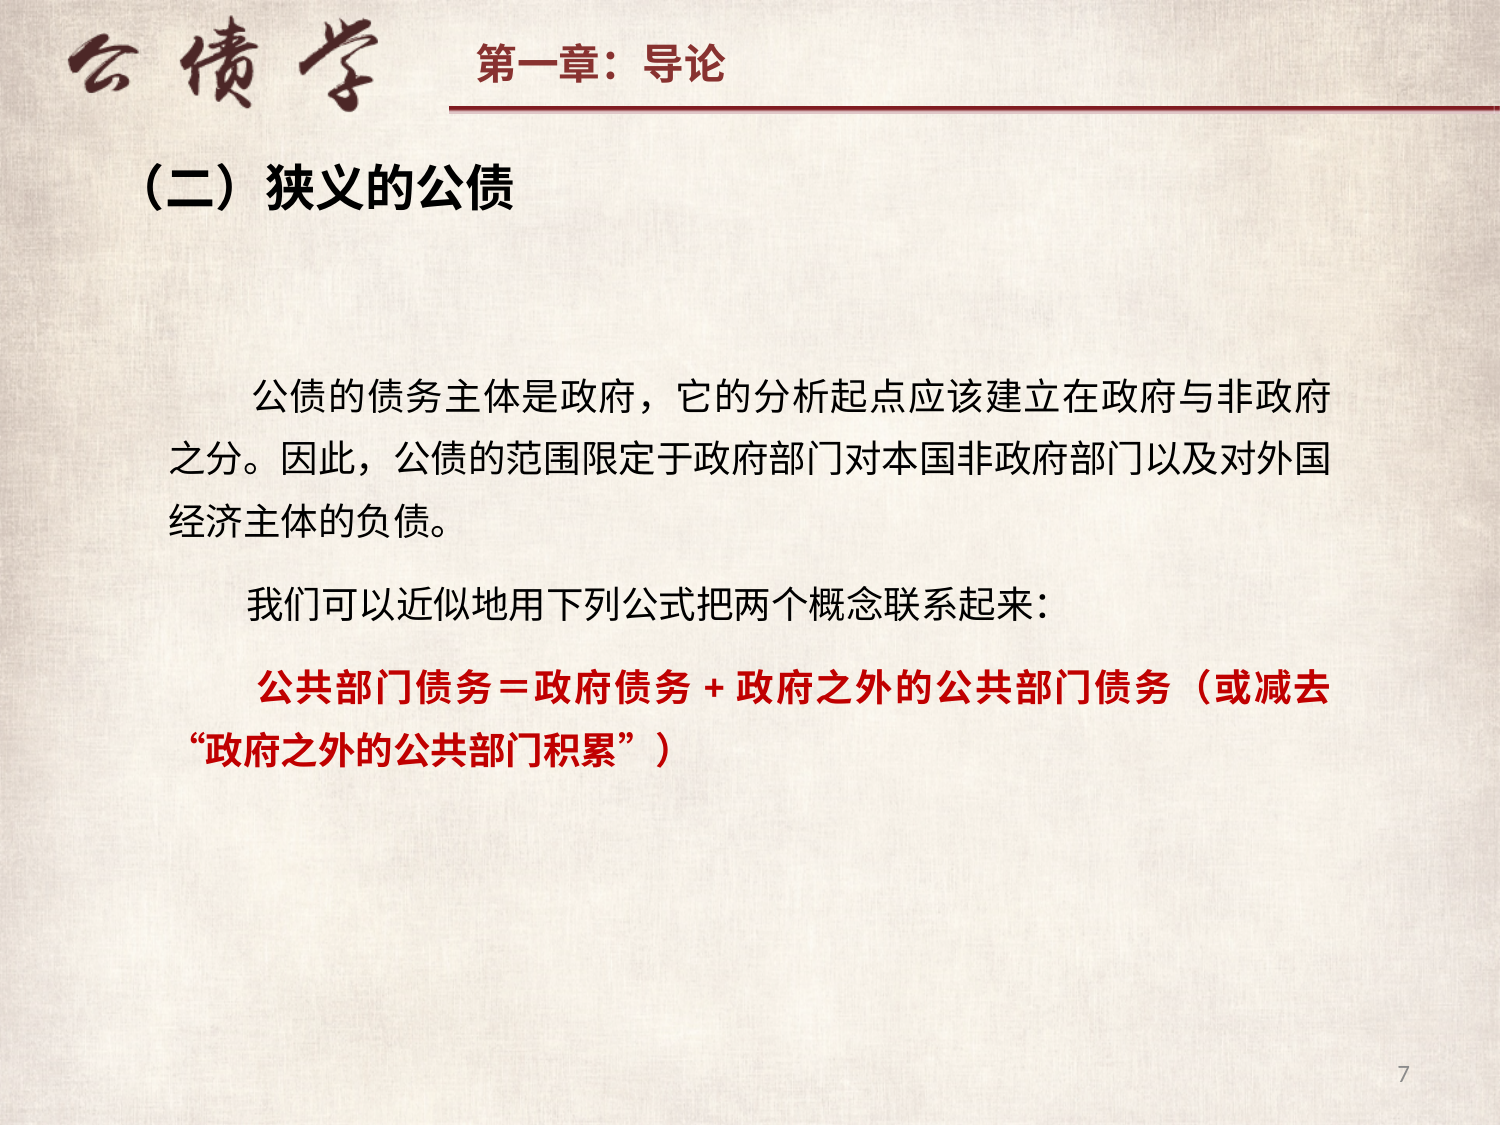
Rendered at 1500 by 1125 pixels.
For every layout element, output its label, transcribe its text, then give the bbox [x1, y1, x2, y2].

slide_number 7 [1074, 1042, 1425, 1103]
text_box （二）狭义的公债 [100, 148, 644, 224]
picture [449, 106, 1500, 114]
text_box 公债的债务主体是政府，它的分析起点应该建立在政府与非政府之分。因此，公债的范围限定于政府部门对本国非政府部门以及对外国经济主体的负债。 我们可以近似地用下列公式把两个概念联系起来： 公共部门债务＝政府债务+政府之外的公共部门债务（或减去“政府之外的公共部门积累”） [153, 347, 1347, 780]
picture [53, 0, 396, 149]
